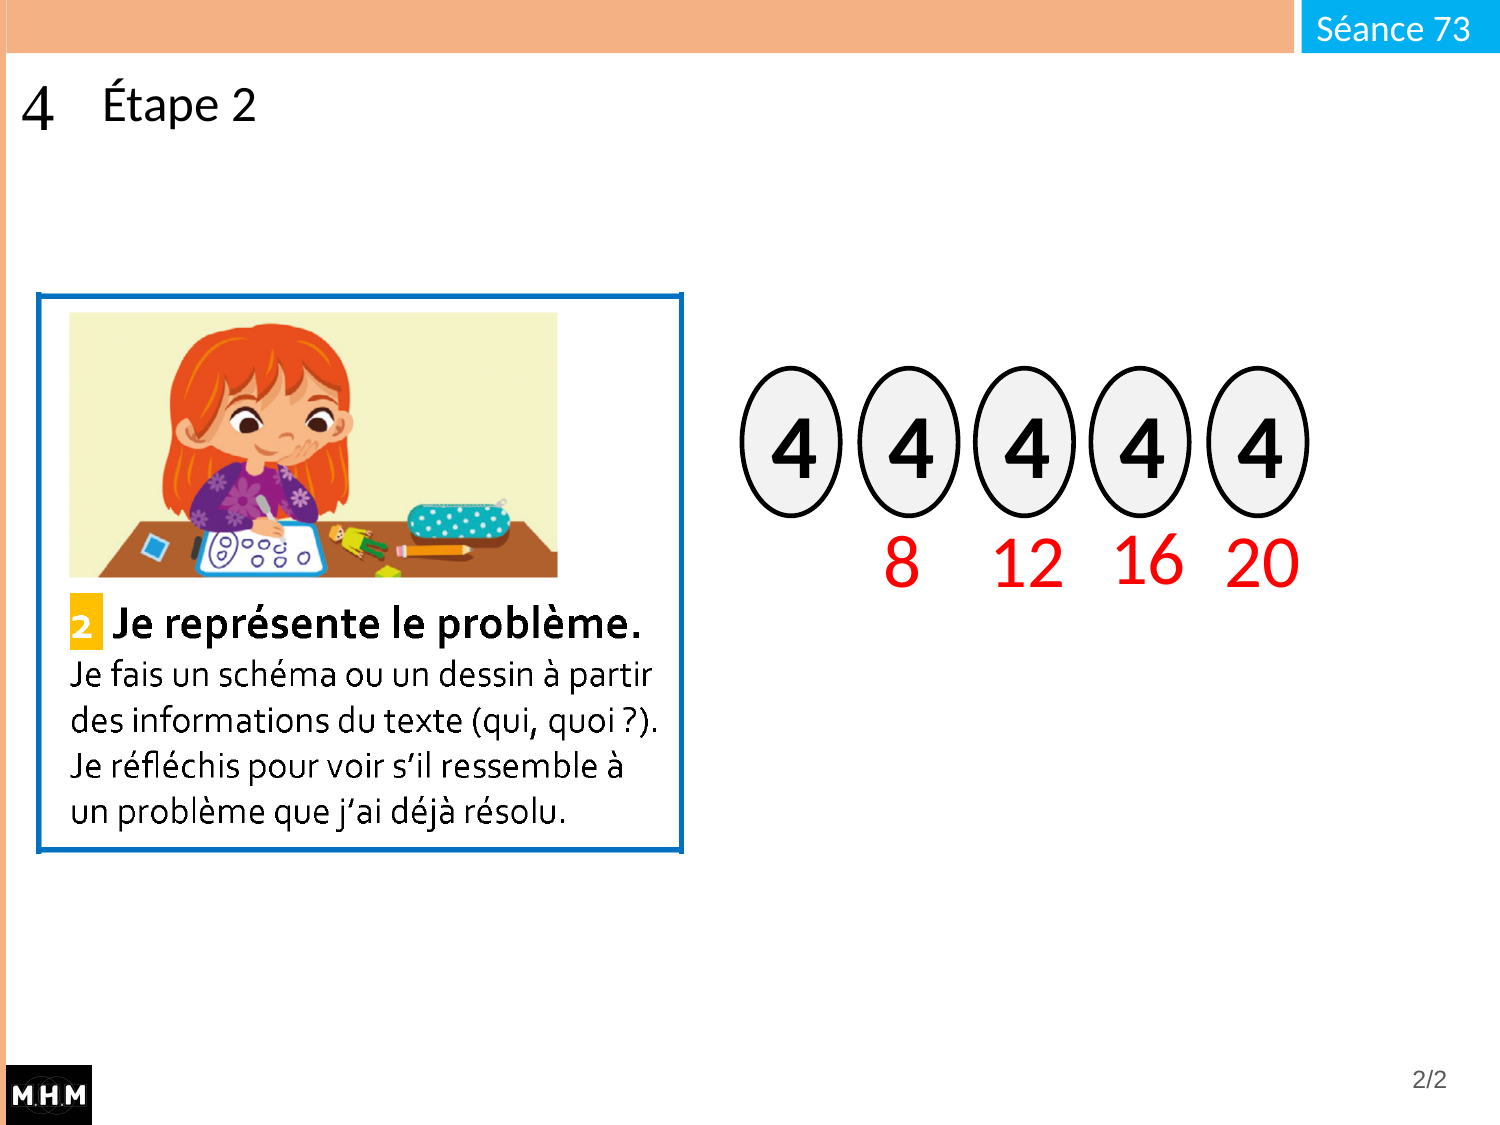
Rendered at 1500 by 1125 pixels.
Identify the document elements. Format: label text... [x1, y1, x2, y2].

text_box 4 [1089, 367, 1191, 502]
text_box 4 [1207, 367, 1309, 504]
picture [6, 1065, 92, 1125]
text_box 16 [1095, 502, 1202, 608]
picture [34, 292, 685, 854]
text_box 4 [974, 367, 1075, 504]
text_box 12 [974, 504, 1082, 610]
text_box 20 [1209, 504, 1317, 610]
title Étape 2 [87, 32, 1382, 140]
text_box 8 [869, 504, 925, 610]
text_box 2/2 [1397, 1056, 1463, 1102]
text_box 4 [740, 367, 842, 517]
text_box 4 [858, 367, 960, 513]
